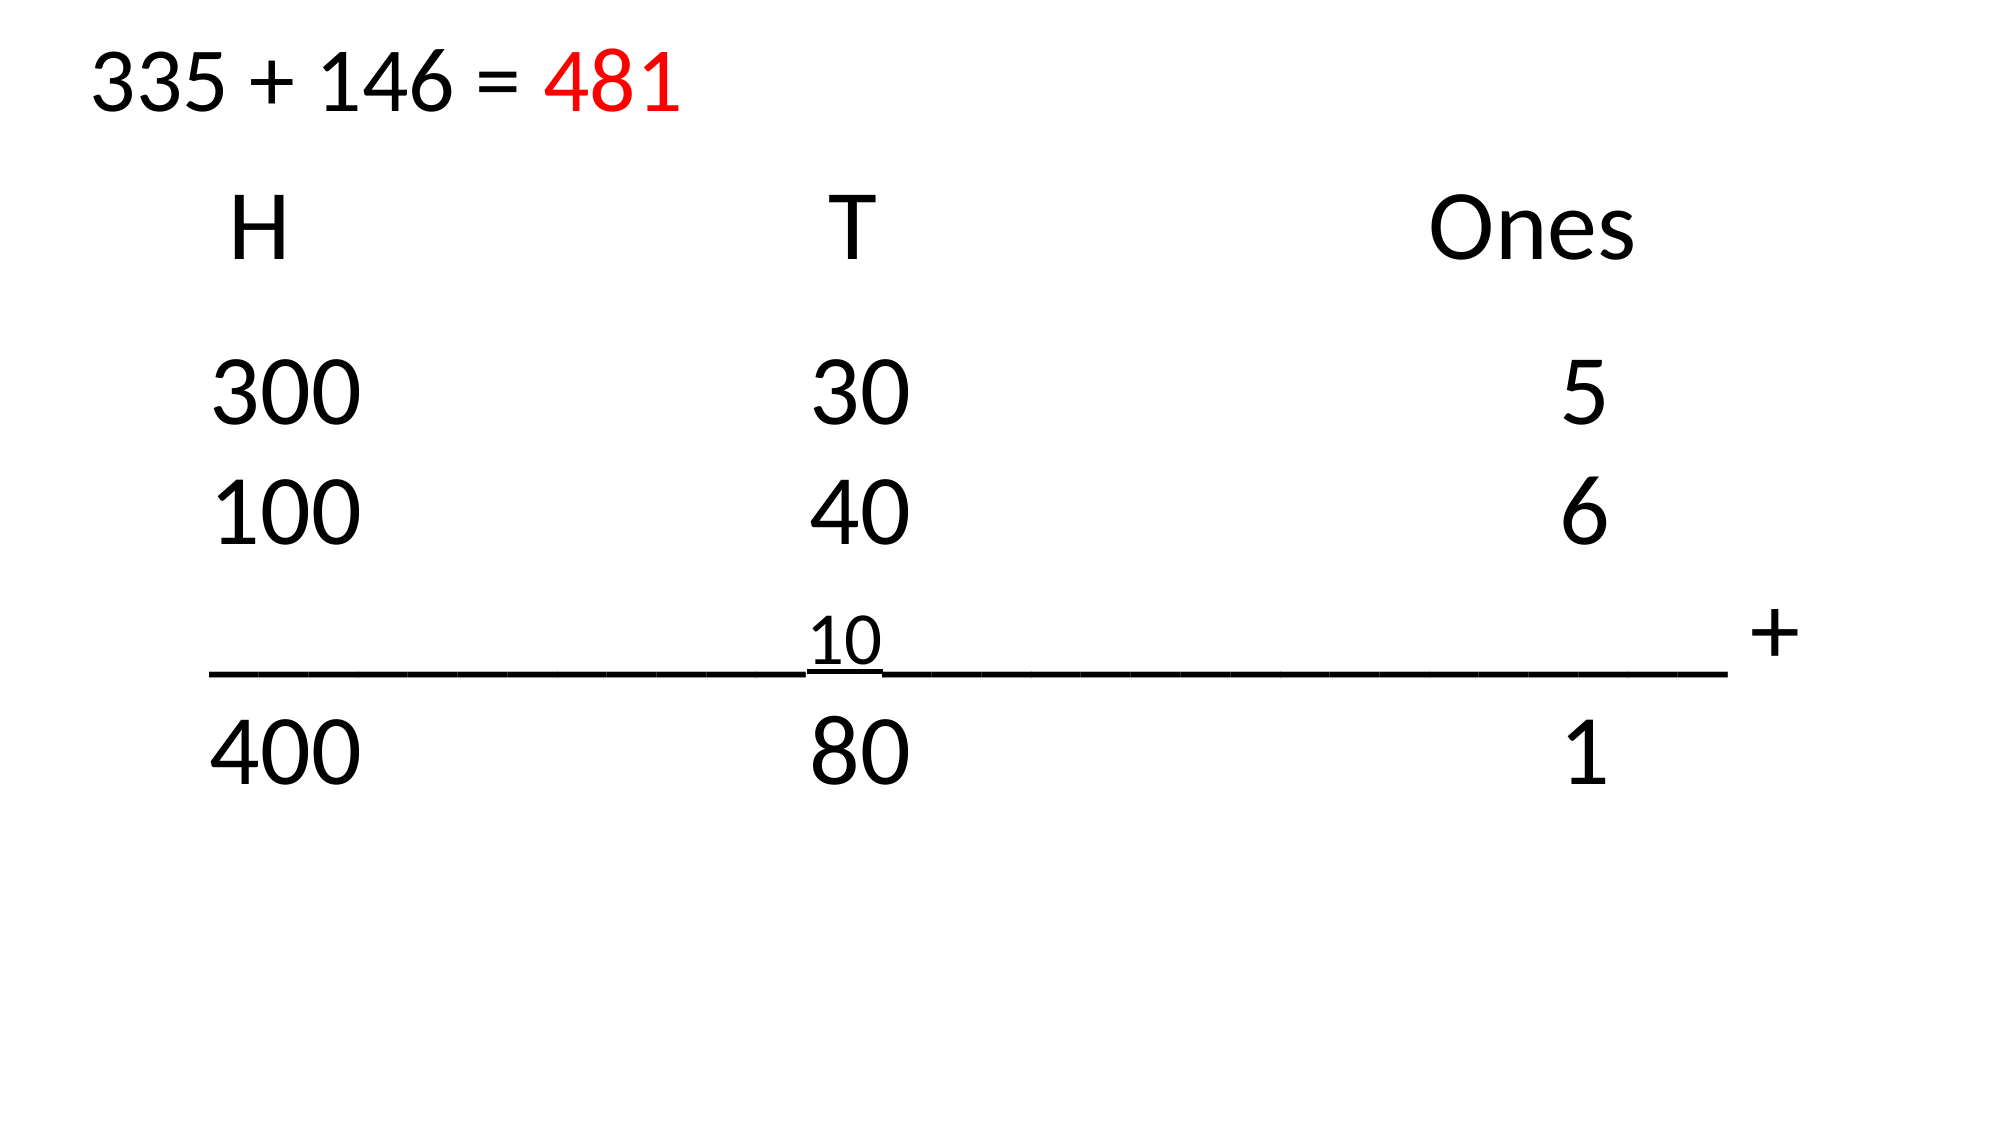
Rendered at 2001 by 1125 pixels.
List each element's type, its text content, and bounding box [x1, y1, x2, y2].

text_box H T Ones [214, 152, 1670, 287]
text_box 300 30 5 100 40 6 ____________10_________________ + 400 80 1 [195, 317, 1826, 932]
text_box 335 + 146 = 481 [75, 12, 1899, 138]
